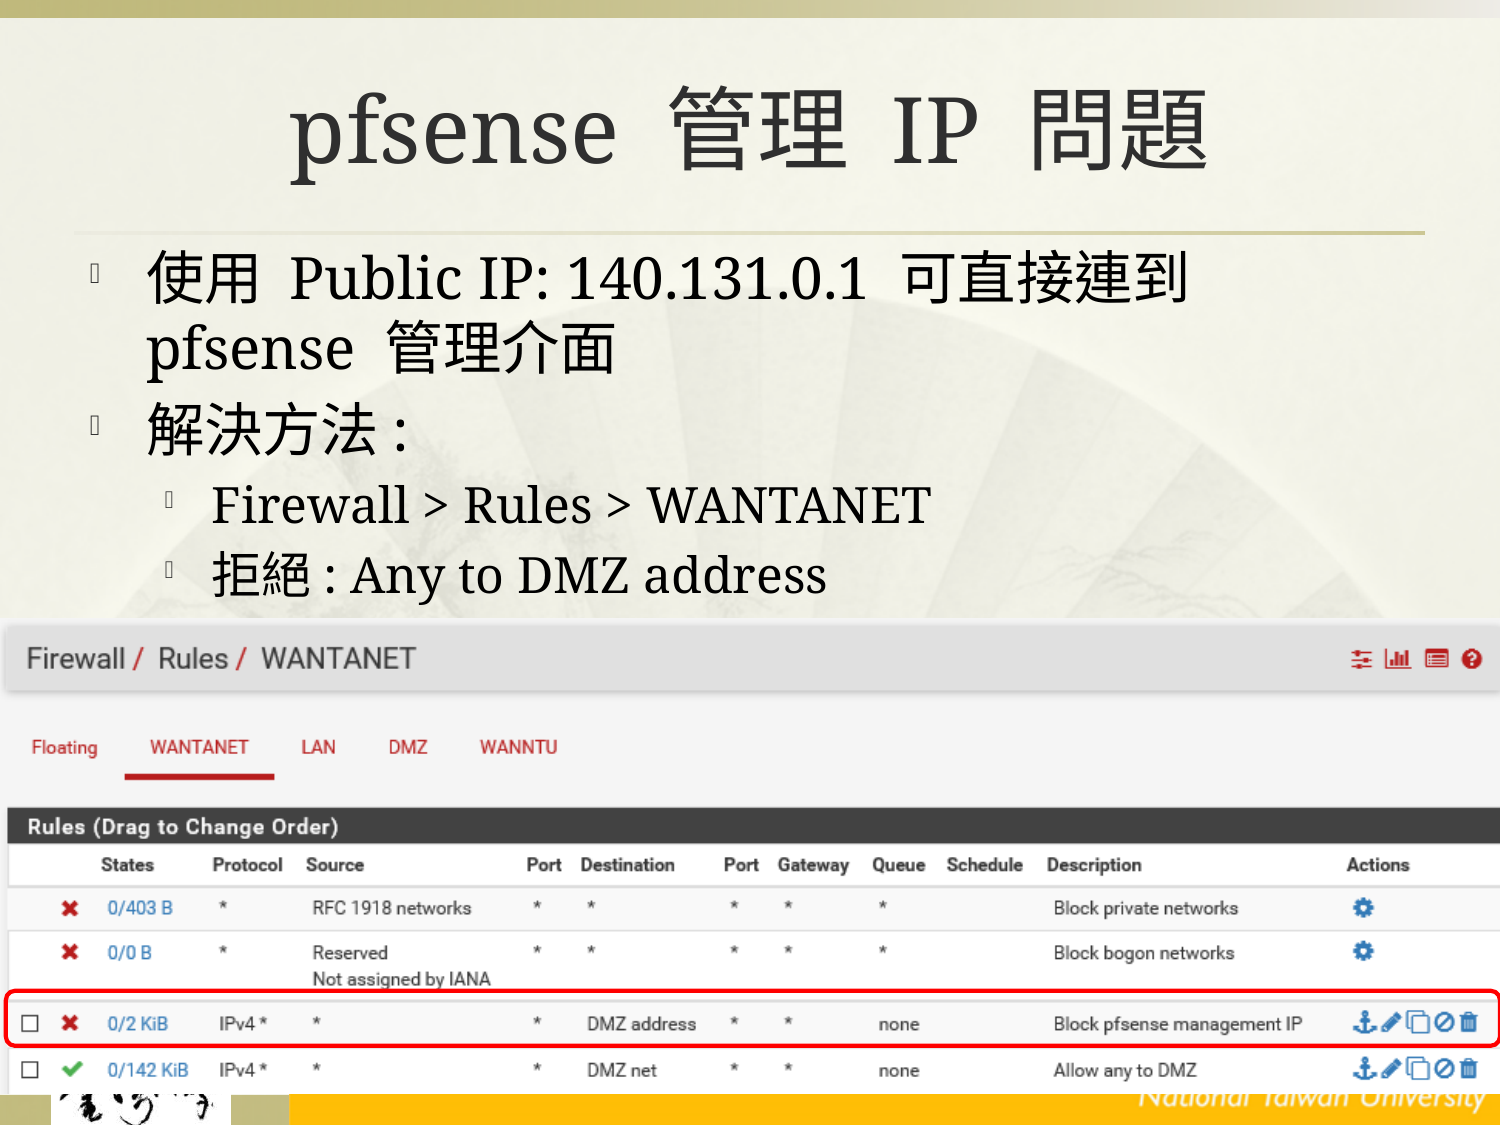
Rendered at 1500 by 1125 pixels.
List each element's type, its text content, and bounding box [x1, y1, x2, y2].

list 使用 Public IP: 140.131.0.1 可直接連到 pfsense 管理介面 解決方法: Firewall > Rules > WANTANET 拒絕: Any to DMZ address [75, 234, 1425, 618]
picture [0, 618, 1500, 1125]
title pfsense 管理 IP 問題 [75, 45, 1425, 209]
